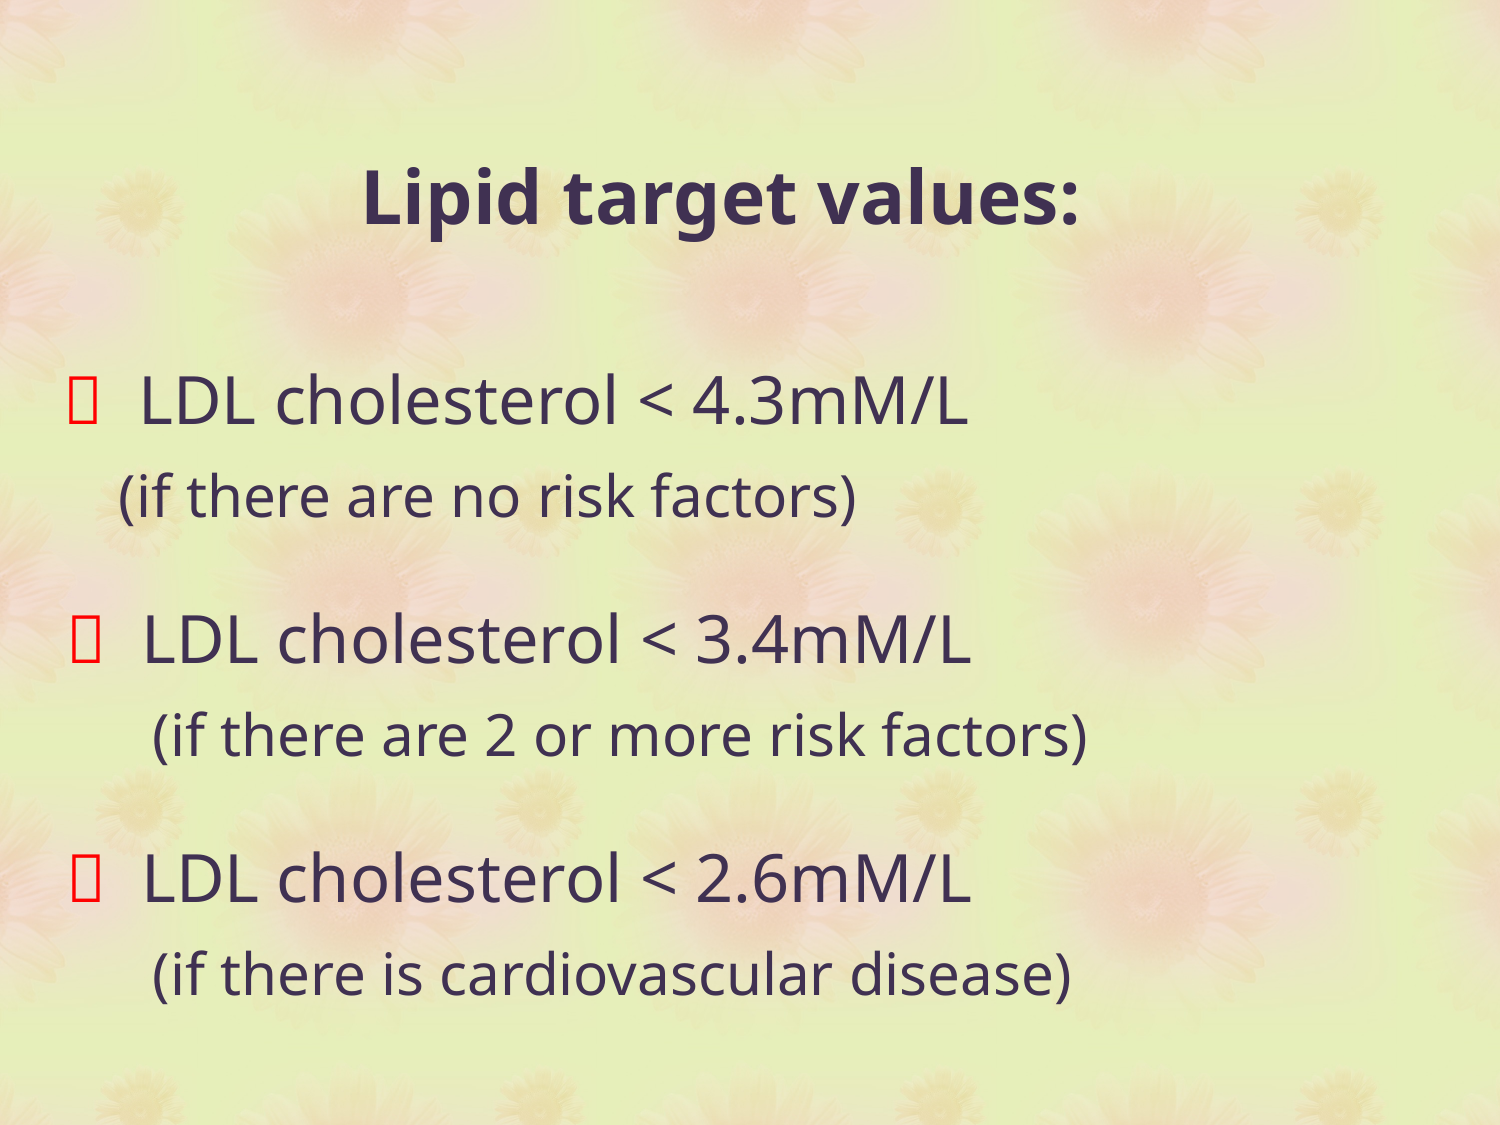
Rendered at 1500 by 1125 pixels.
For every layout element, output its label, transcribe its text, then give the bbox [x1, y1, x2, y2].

subtitle Lipid target values:  LDL cholesterol < 4.3mM/L (if there are no risk factors)  LDL cholesterol < 3.4mM/L (if there are 2 or more risk factors)  LDL cholesterol < 2.6mM/L (if there is cardiovascular disease) [0, 46, 1442, 335]
picture [0, 0, 1500, 1125]
